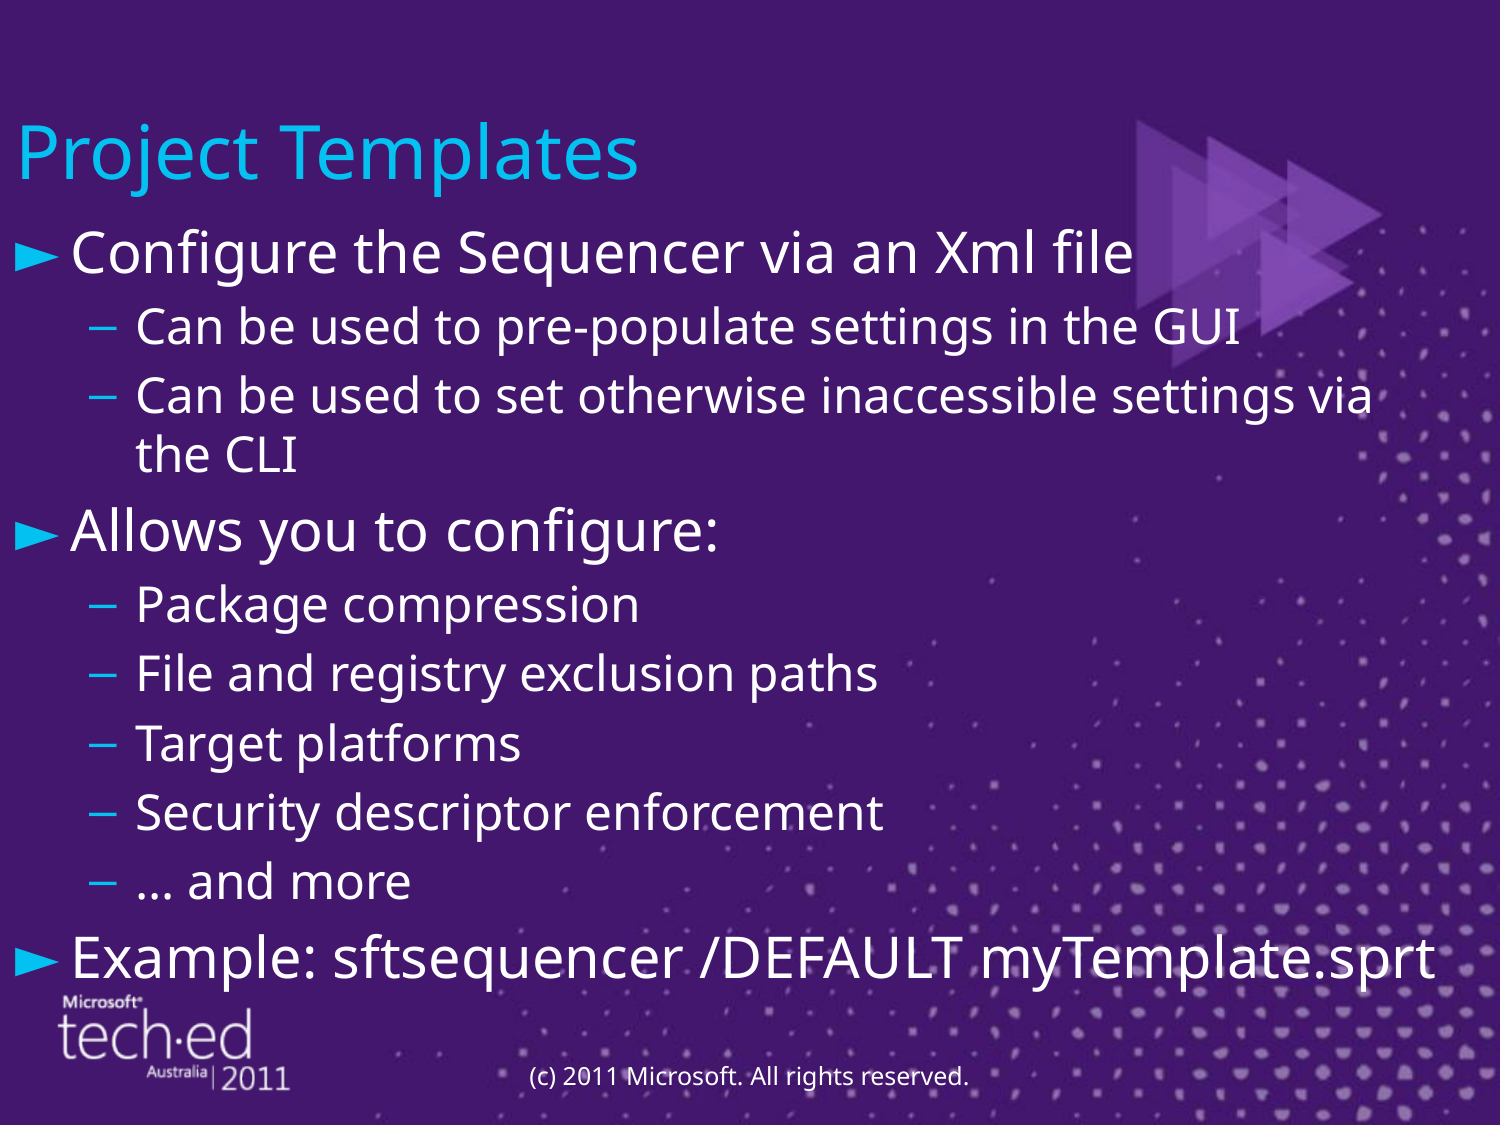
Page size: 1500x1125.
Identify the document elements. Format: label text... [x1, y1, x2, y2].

picture [0, 0, 1500, 1125]
title Project Templates [0, 55, 1350, 208]
list Configure the Sequencer via an Xml file Can be used to pre-populate settings in the GUI Can be used to set otherwise inaccessible settings via the CLI Allows you to configure: Package compression File and registry exclusion paths Target platforms Security descriptor enforcement … and more Example: sftsequencer /DEFAULT myTemplate.sprt [0, 208, 1471, 1000]
footer (c) 2011 Microsoft. All rights reserved. [512, 1045, 988, 1106]
